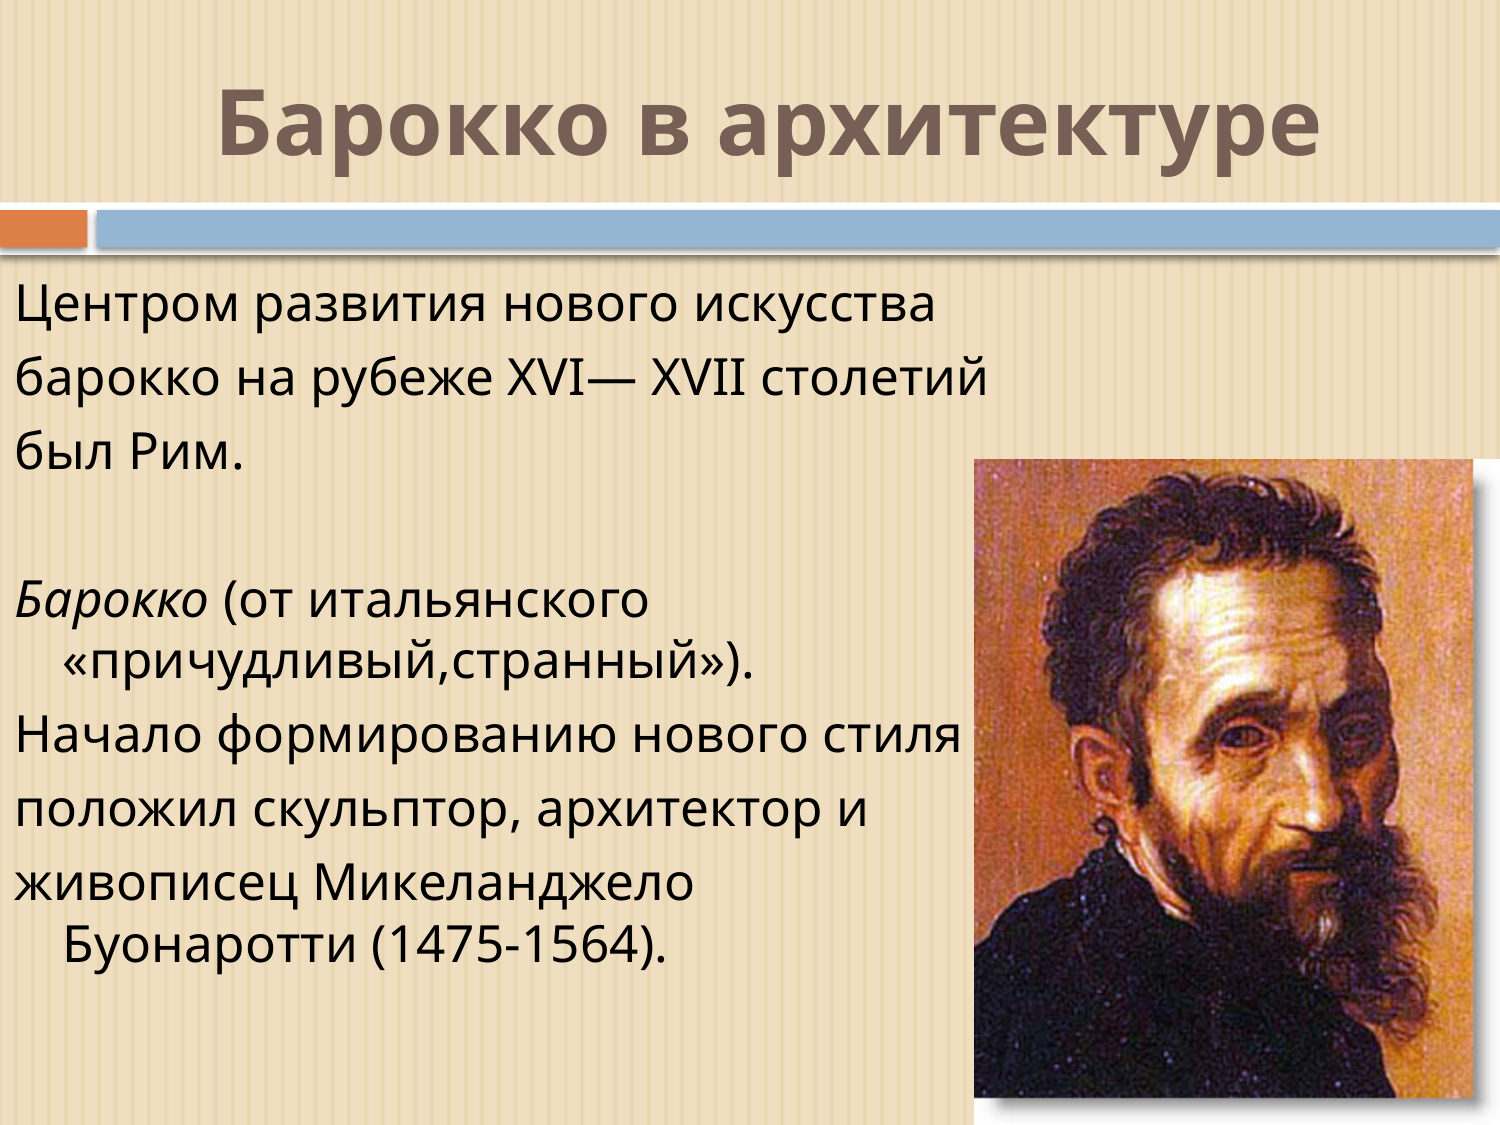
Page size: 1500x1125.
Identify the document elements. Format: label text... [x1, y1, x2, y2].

picture [974, 459, 1500, 1125]
list Центром развития нового искусства барокко на рубеже XVI— XVII столетий был Рим. Барокко (от итальянского «причудливый,странный»). Начало формированию нового стиля положил скульптор, архитектор и живописец Микеланджело Буонаротти (1475-1564). [0, 262, 1010, 1071]
title Барокко в архитектуре [100, 37, 1438, 200]
